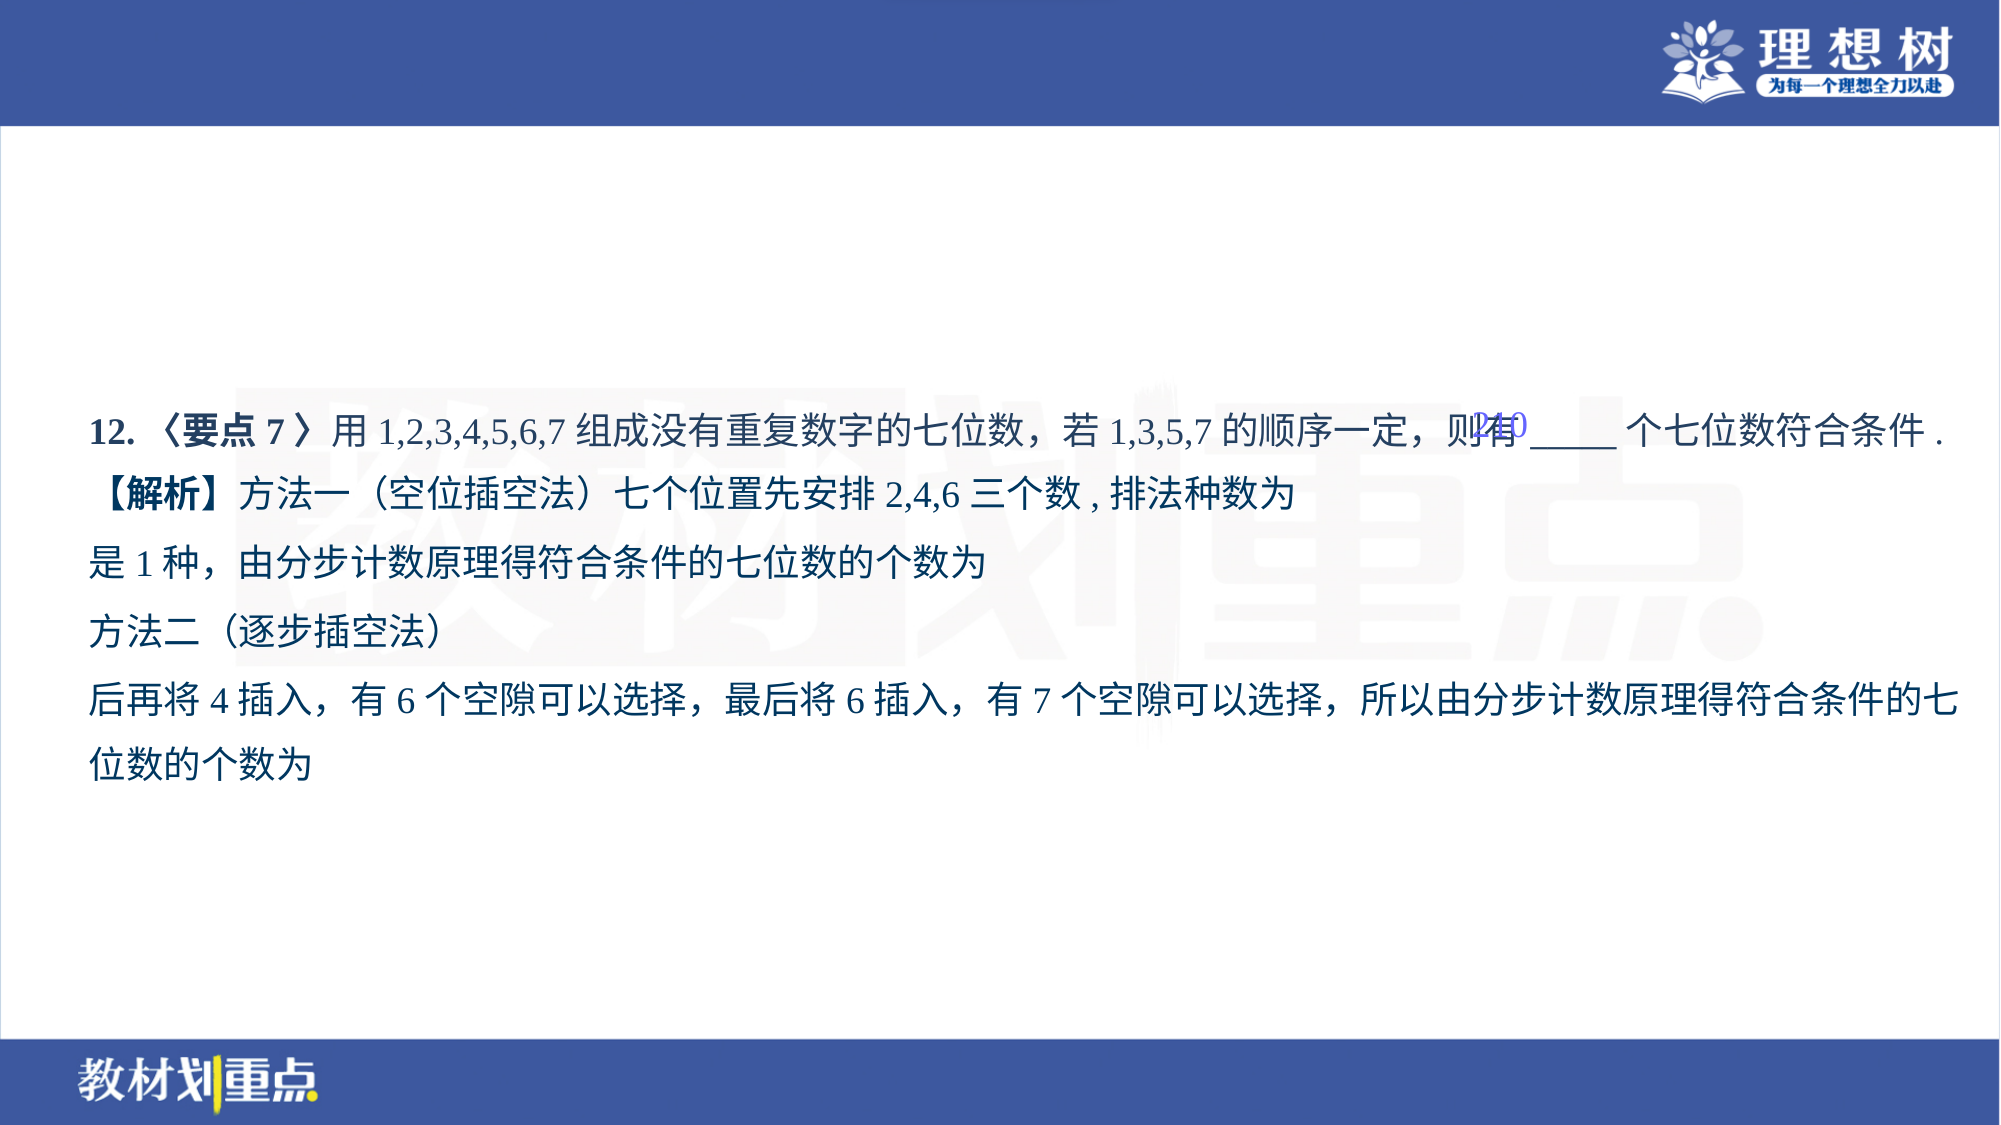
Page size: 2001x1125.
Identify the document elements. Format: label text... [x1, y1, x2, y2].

picture [0, 0, 2000, 1125]
text_box 12.〈要点7〉用1,2,3,4,5,6,7组成没有重复数字的七位数，若1,3,5,7的顺序一定，则有_____个七位数符合条件. [88, 385, 1911, 445]
text_box 210 [1458, 378, 1542, 439]
